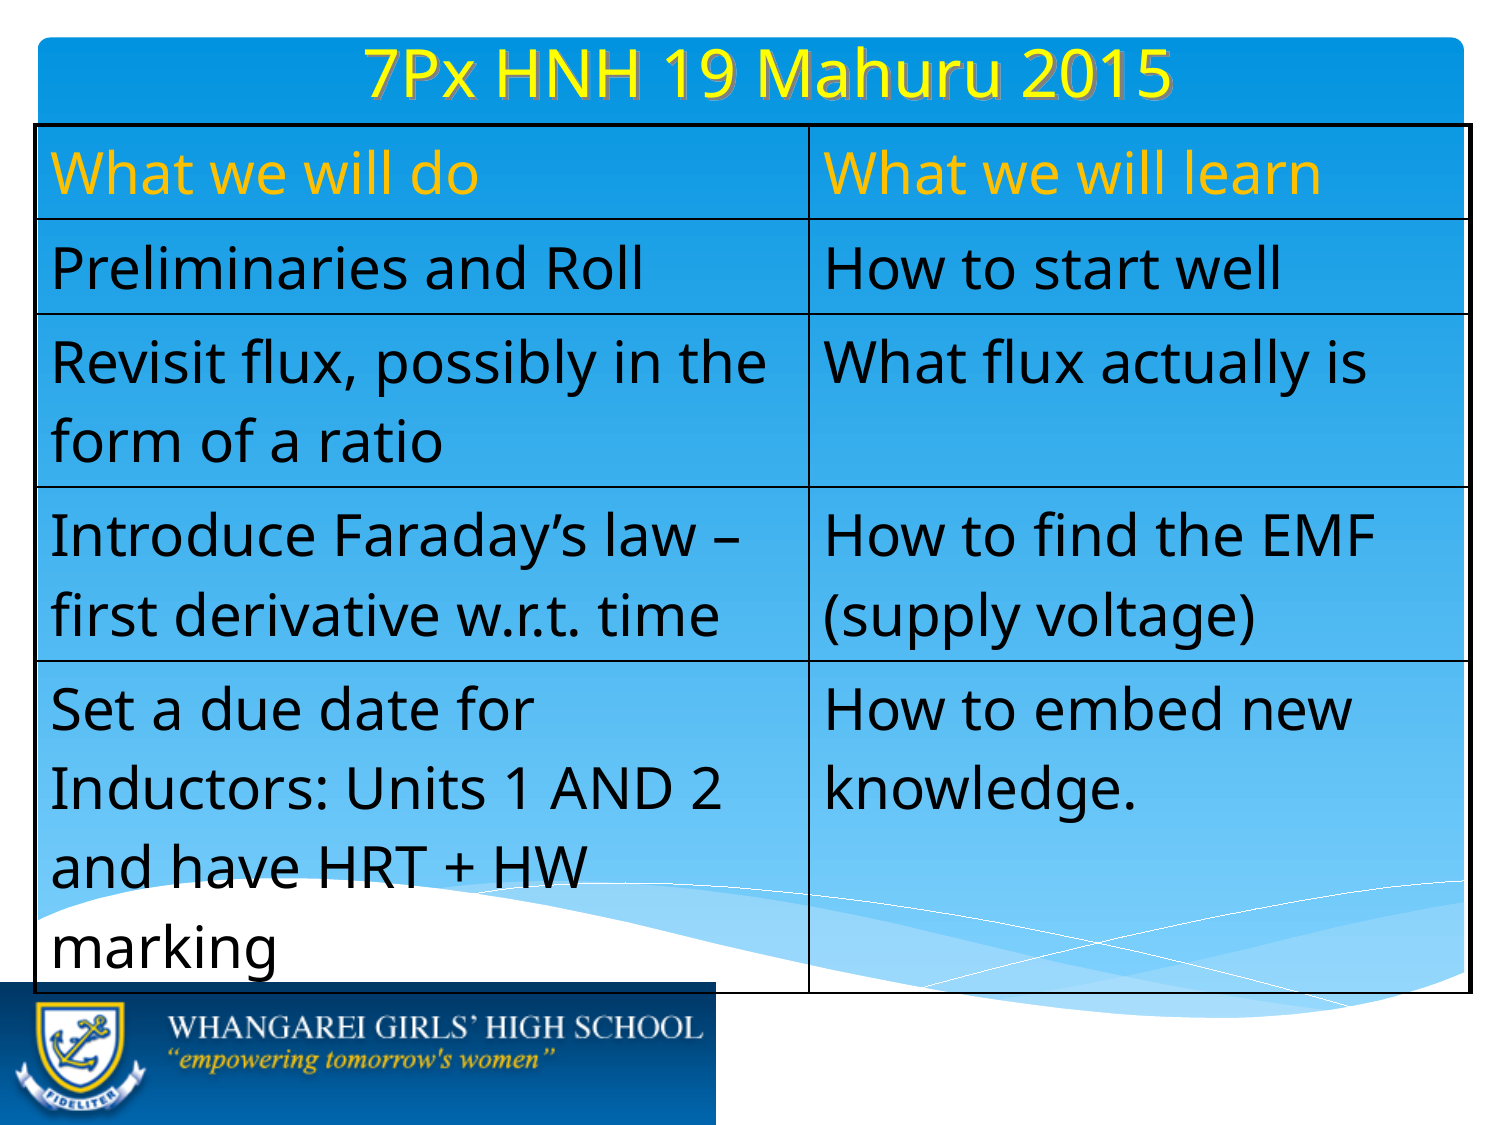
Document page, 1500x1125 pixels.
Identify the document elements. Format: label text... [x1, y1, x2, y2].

text_box 7Px HNH 19 Mahuru 2015 [162, 20, 1375, 121]
table_cell Set a due date for Inductors: Units 1 AND 2 and have HRT + HW marking [37, 662, 808, 992]
table_cell How to find the EMF (supply voltage) [810, 488, 1468, 660]
table_cell Introduce Faraday’s law – first derivative w.r.t. time [37, 488, 808, 660]
table_cell What flux actually is [810, 315, 1468, 486]
table_cell How to start well [810, 220, 1468, 313]
table_header What we will learn [810, 127, 1468, 218]
table_cell Revisit flux, possibly in the form of a ratio [37, 315, 808, 486]
table_header What we will do [37, 127, 808, 218]
picture [0, 982, 716, 1125]
table_cell Preliminaries and Roll [37, 220, 808, 313]
table_cell How to embed new knowledge. [810, 662, 1468, 992]
